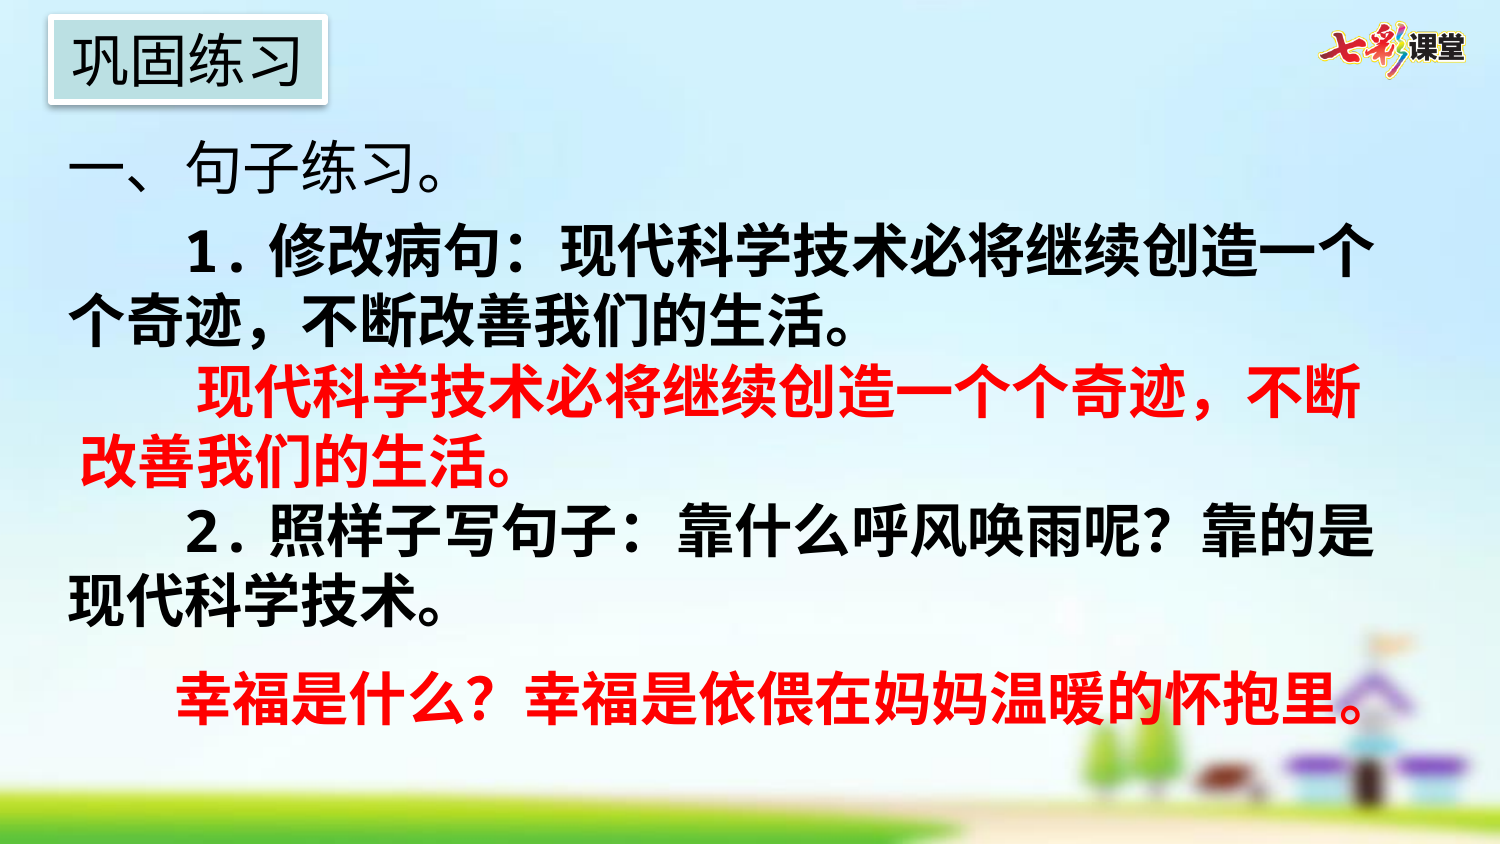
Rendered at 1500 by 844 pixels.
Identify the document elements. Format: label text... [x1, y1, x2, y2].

text_box 现代科学技术必将继续创造一个个奇迹，不断改善我们的生活。 [64, 348, 1406, 503]
text_box 幸福是什么？幸福是依偎在妈妈温暖的怀抱里。 [159, 654, 1500, 740]
text_box 1.修改病句：现代科学技术必将继续创造一个个奇迹，不断改善我们的生活。 2.照样子写句子：靠什么呼风唤雨呢？靠的是现代科学技术。 [53, 207, 1418, 712]
text_box 巩固练习 [48, 14, 328, 105]
picture [0, 0, 1500, 844]
text_box 一、句子练习。 [53, 123, 886, 207]
